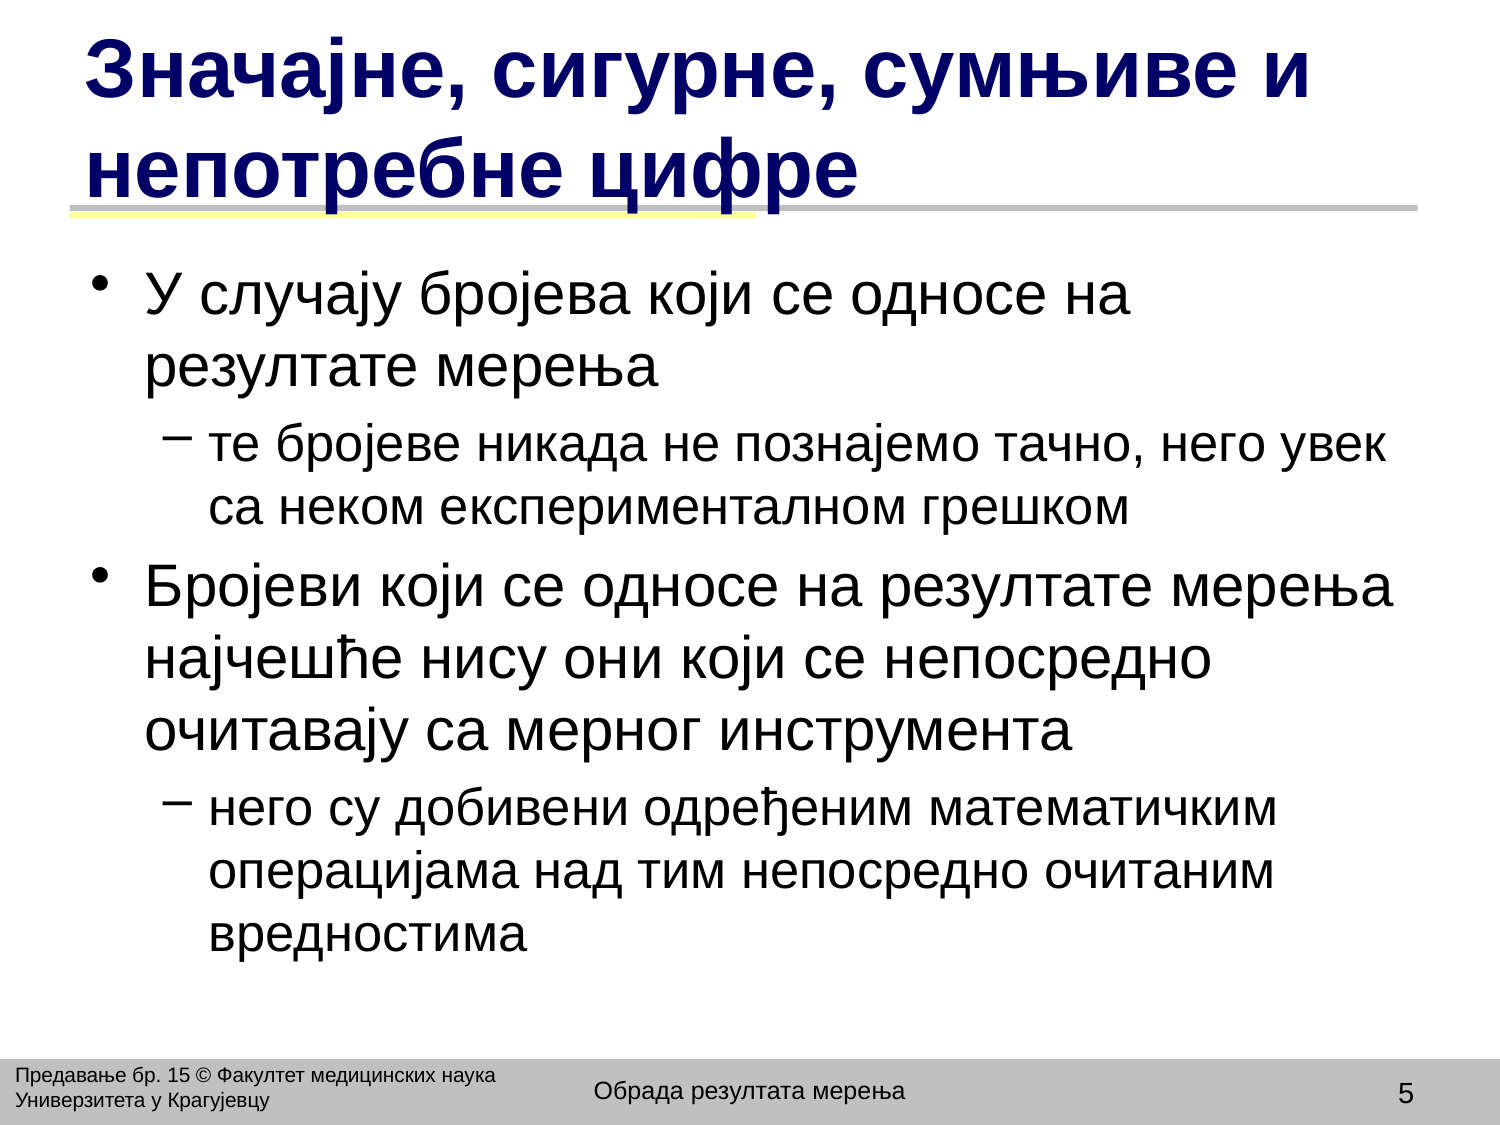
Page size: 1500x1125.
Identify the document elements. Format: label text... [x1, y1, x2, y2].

slide_number 5 [1079, 1066, 1430, 1125]
footer Обрада резултата мерења [512, 1066, 988, 1125]
title Значајне, сигурне, сумњиве и непотребне цифре [69, 19, 1426, 208]
list У случају бројева који се односе на резултате мерења те бројеве никада не познајемо тачно, него увек са неком експерименталном грешком Бројеви који се односе на резултате мерења најчешће нису они који се непосредно очитавају са мерног инструмента него су добивени одређеним математичким операцијама над тим непосредно очитаним вредностима [74, 246, 1426, 1023]
slide_number Предавање бр. 15 © Факултет медицинских наука Универзитета у Крагујевцу [0, 1053, 631, 1108]
